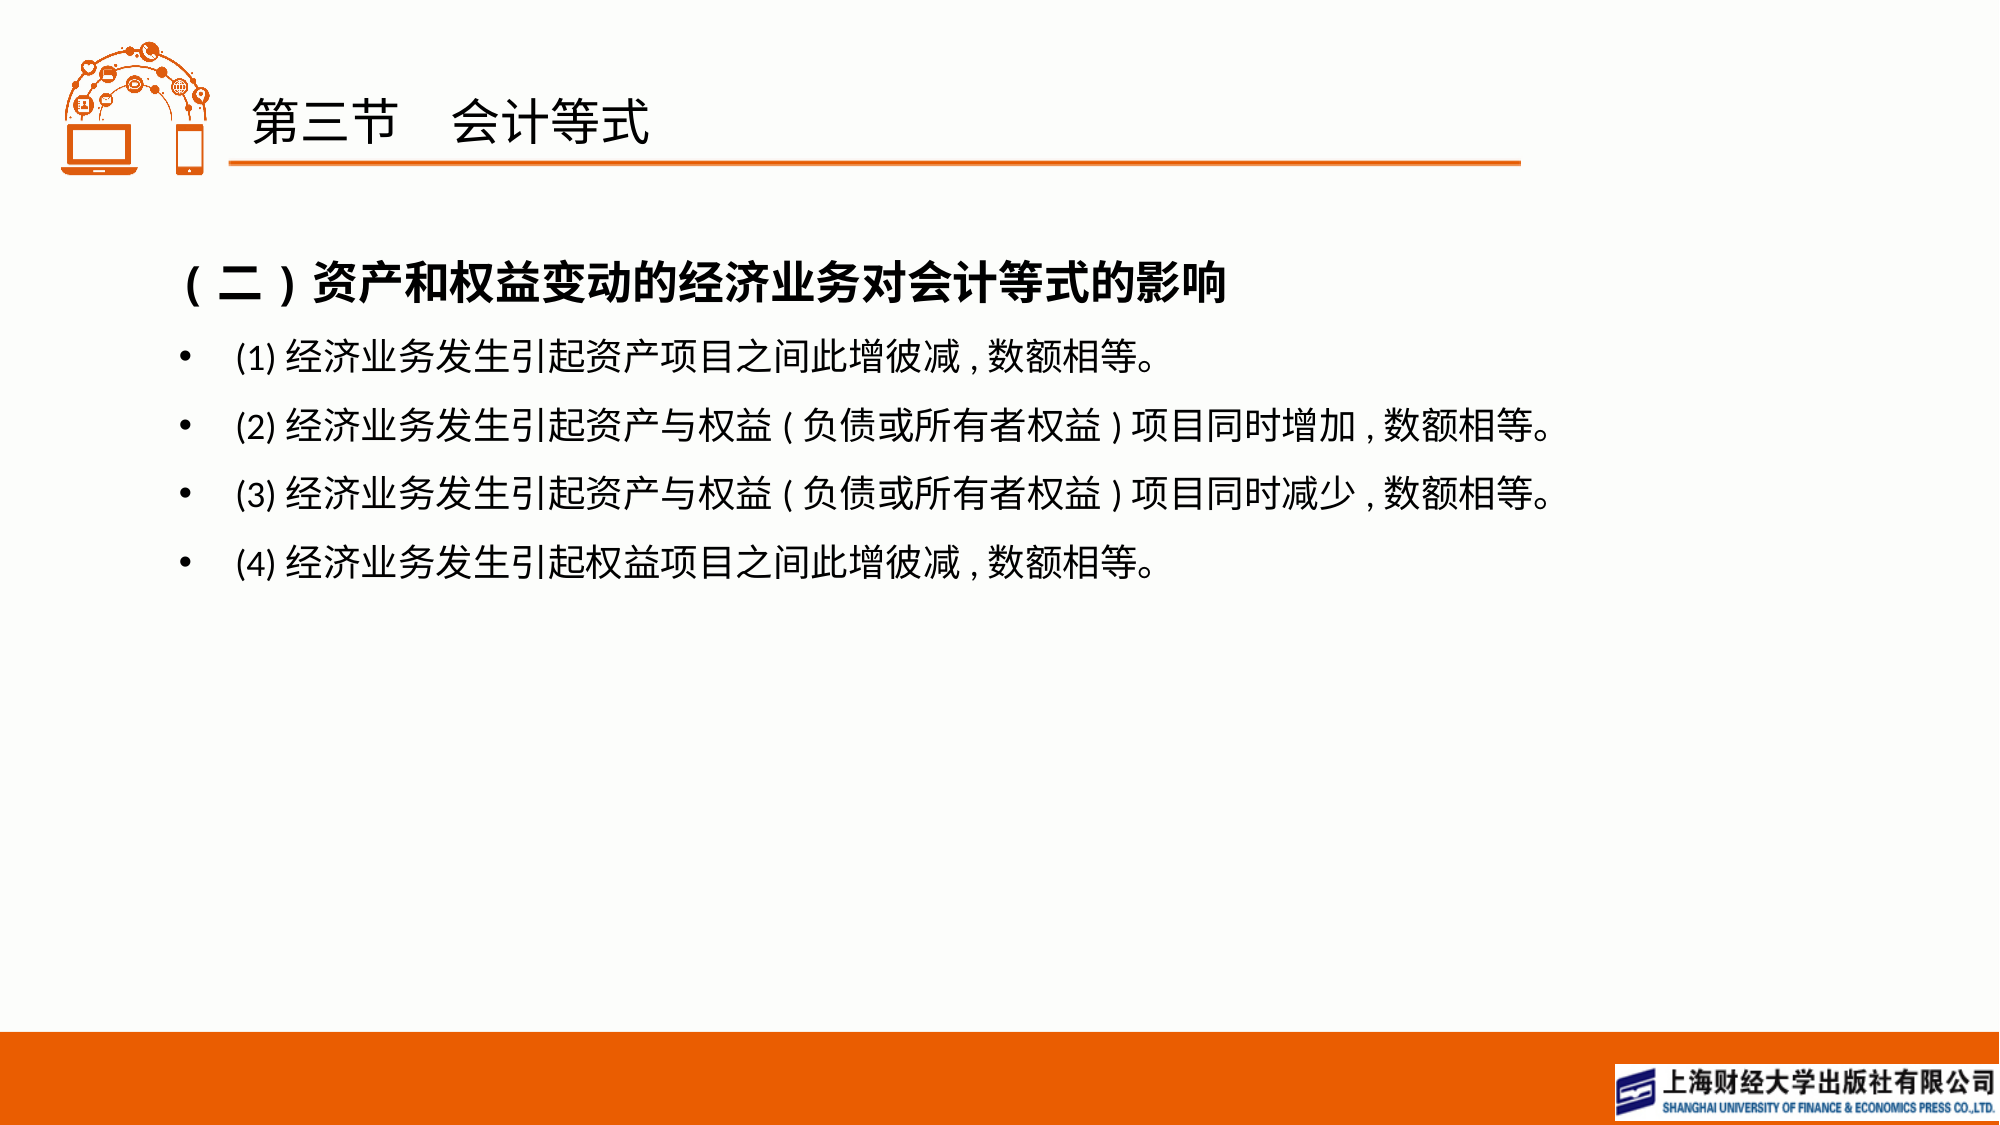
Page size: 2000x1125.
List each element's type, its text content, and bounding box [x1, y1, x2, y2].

picture [0, 0, 2000, 1125]
title 第三节 会计等式 [235, 82, 1605, 189]
list (二)资产和权益变动的经济业务对会计等式的影响 (1)经济业务发生引起资产项目之间此增彼减,数额相等。 (2)经济业务发生引起资产与权益(负债或所有者权益)项目同时增加,数额相等。 (3)经济业务发生引起资产与权益(负债或所有者权益)项目同时减少,数额相等。 (4)经济业务发生引起权益项目之间此增彼减,数额相等。 [163, 227, 1860, 1049]
